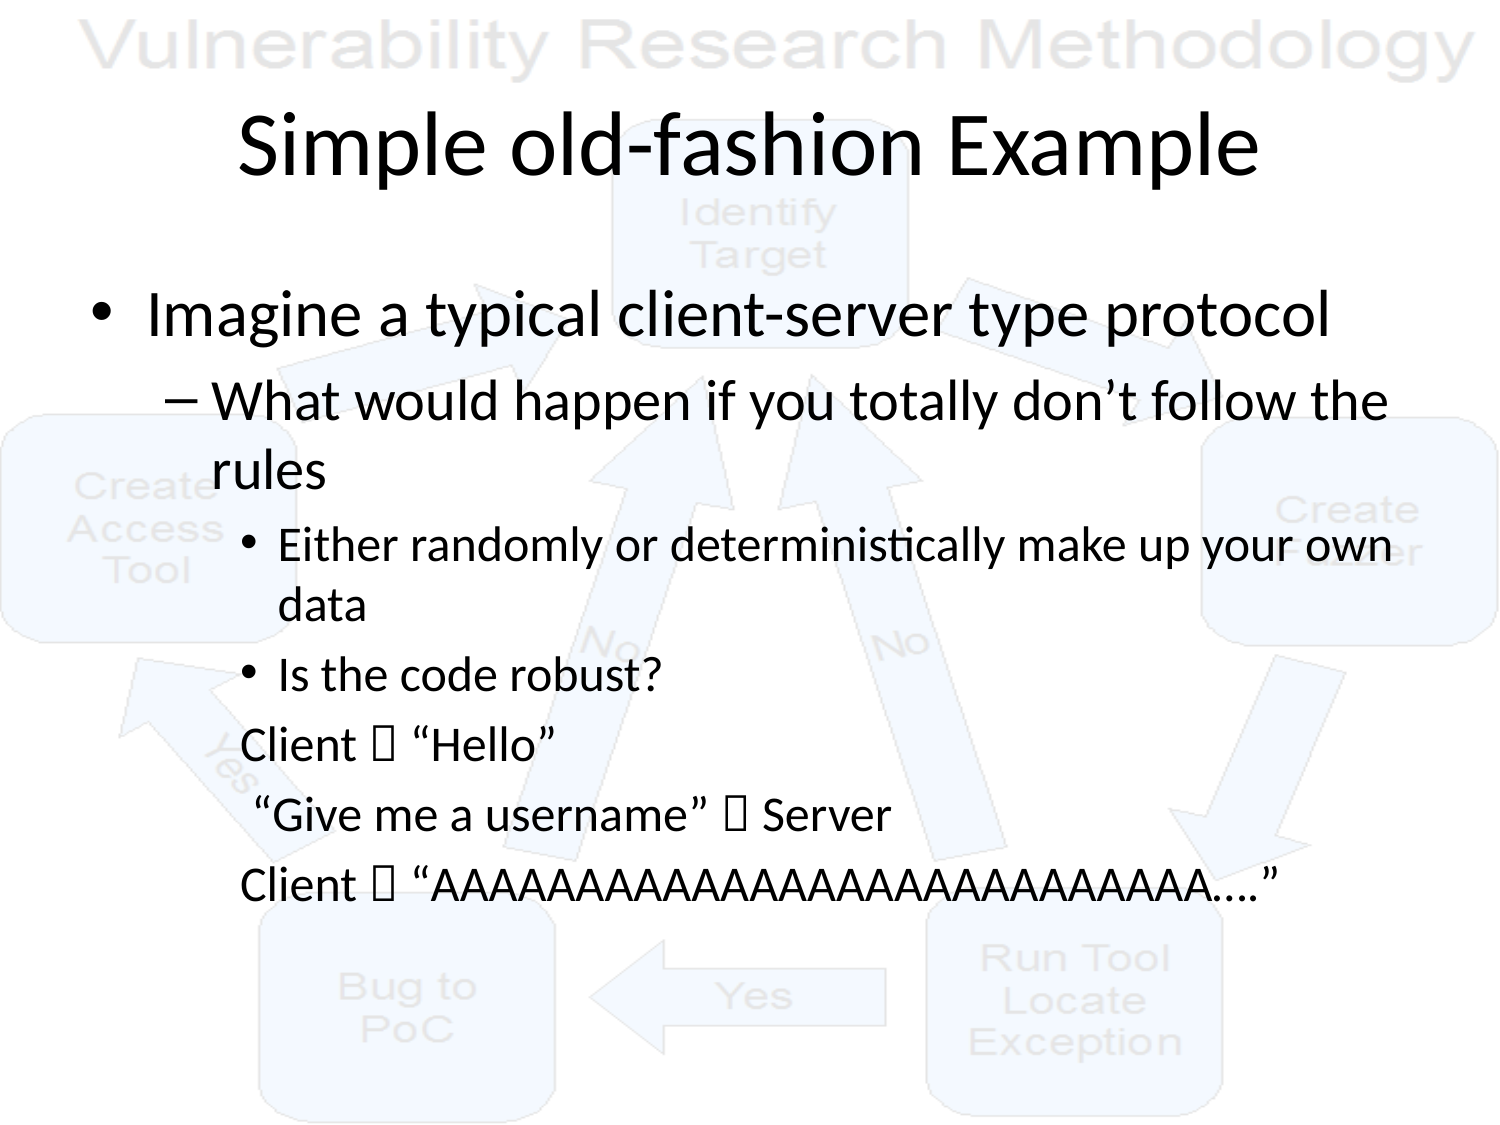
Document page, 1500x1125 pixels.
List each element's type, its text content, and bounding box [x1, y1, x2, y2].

title Simple old-fashion Example [75, 45, 1425, 233]
list Imagine a typical client-server type protocol What would happen if you totally don’t follow the rules Either randomly or deterministically make up your own data Is the code robust? Client  “Hello” “Give me a username”  Server Client  “AAAAAAAAAAAAAAAAAAAAAAAAAAA….” [75, 262, 1425, 1005]
